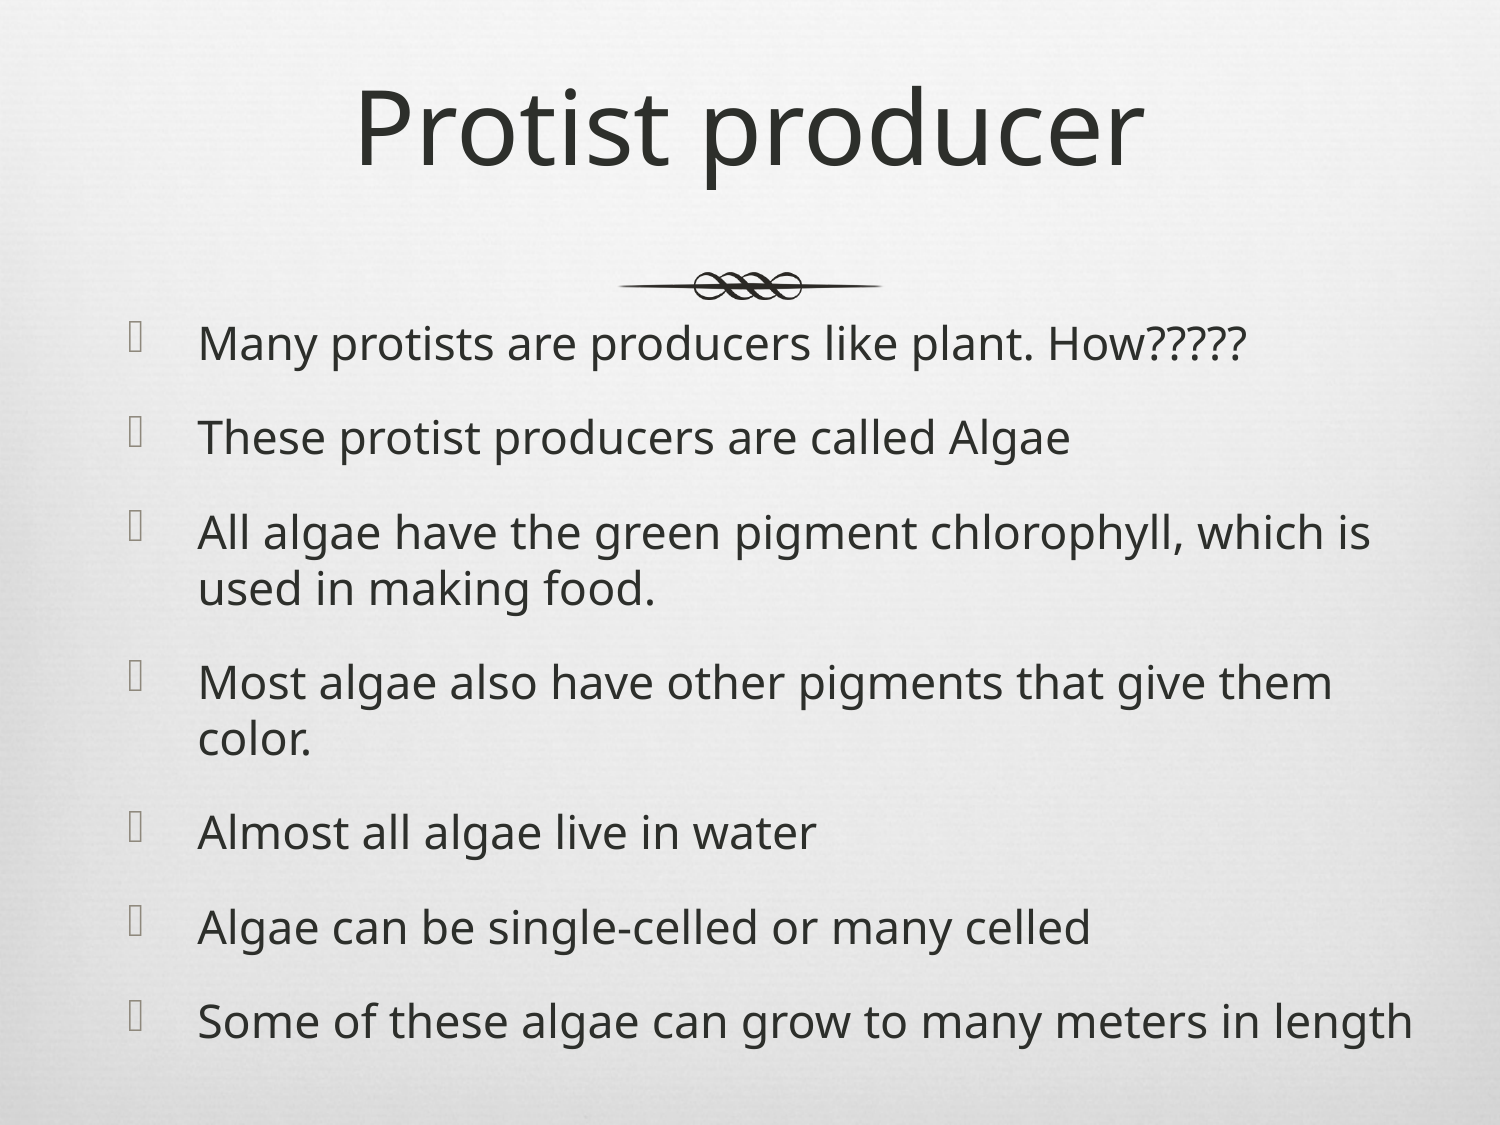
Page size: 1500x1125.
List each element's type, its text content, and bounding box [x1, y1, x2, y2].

title Protist producer [112, 11, 1388, 236]
list Many protists are producers like plant. How????? These protist producers are called Algae All algae have the green pigment chlorophyll, which is used in making food. Most algae also have other pigments that give them color. Almost all algae live in water Algae can be single-celled or many celled Some of these algae can grow to many meters in length [112, 306, 1431, 1082]
picture [615, 272, 885, 300]
